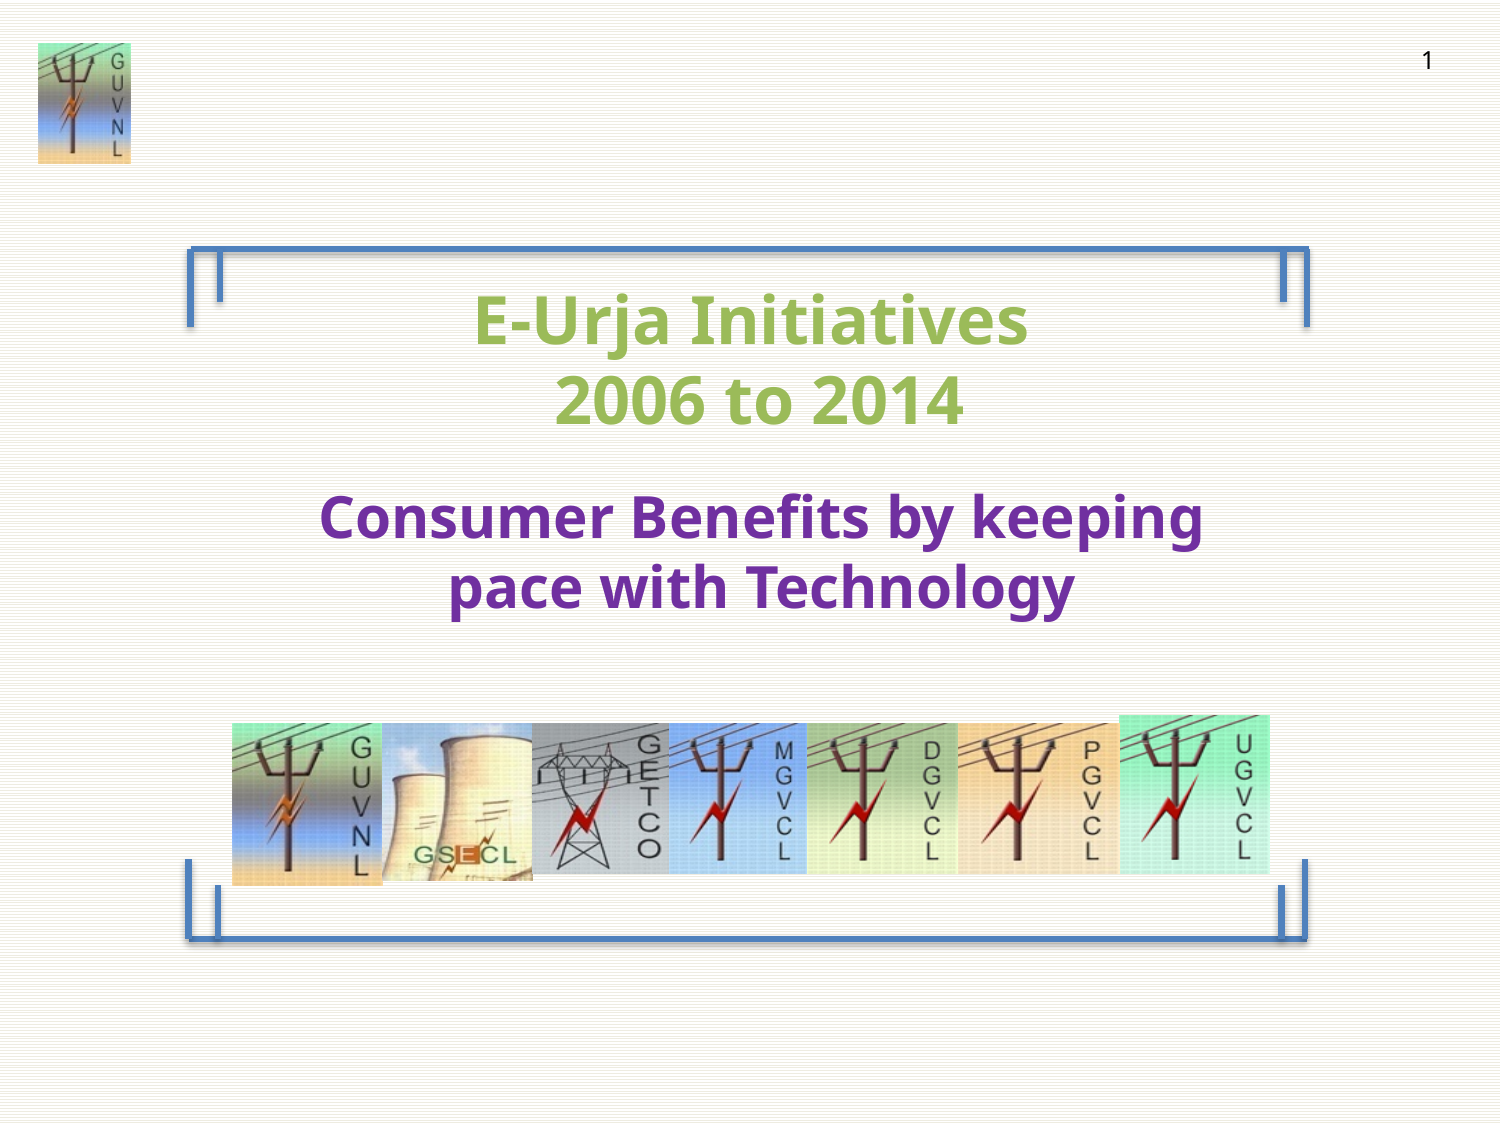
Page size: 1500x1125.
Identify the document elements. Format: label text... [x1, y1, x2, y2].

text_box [190, 249, 1309, 328]
picture [231, 715, 1270, 887]
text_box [188, 858, 1308, 939]
picture [38, 43, 132, 165]
text_box Consumer Benefits by keeping pace with Technology [296, 472, 1228, 628]
slide_number 1 [1324, 37, 1451, 116]
text_box E-Urja Initiatives 2006 to 2014 [251, 336, 1269, 446]
